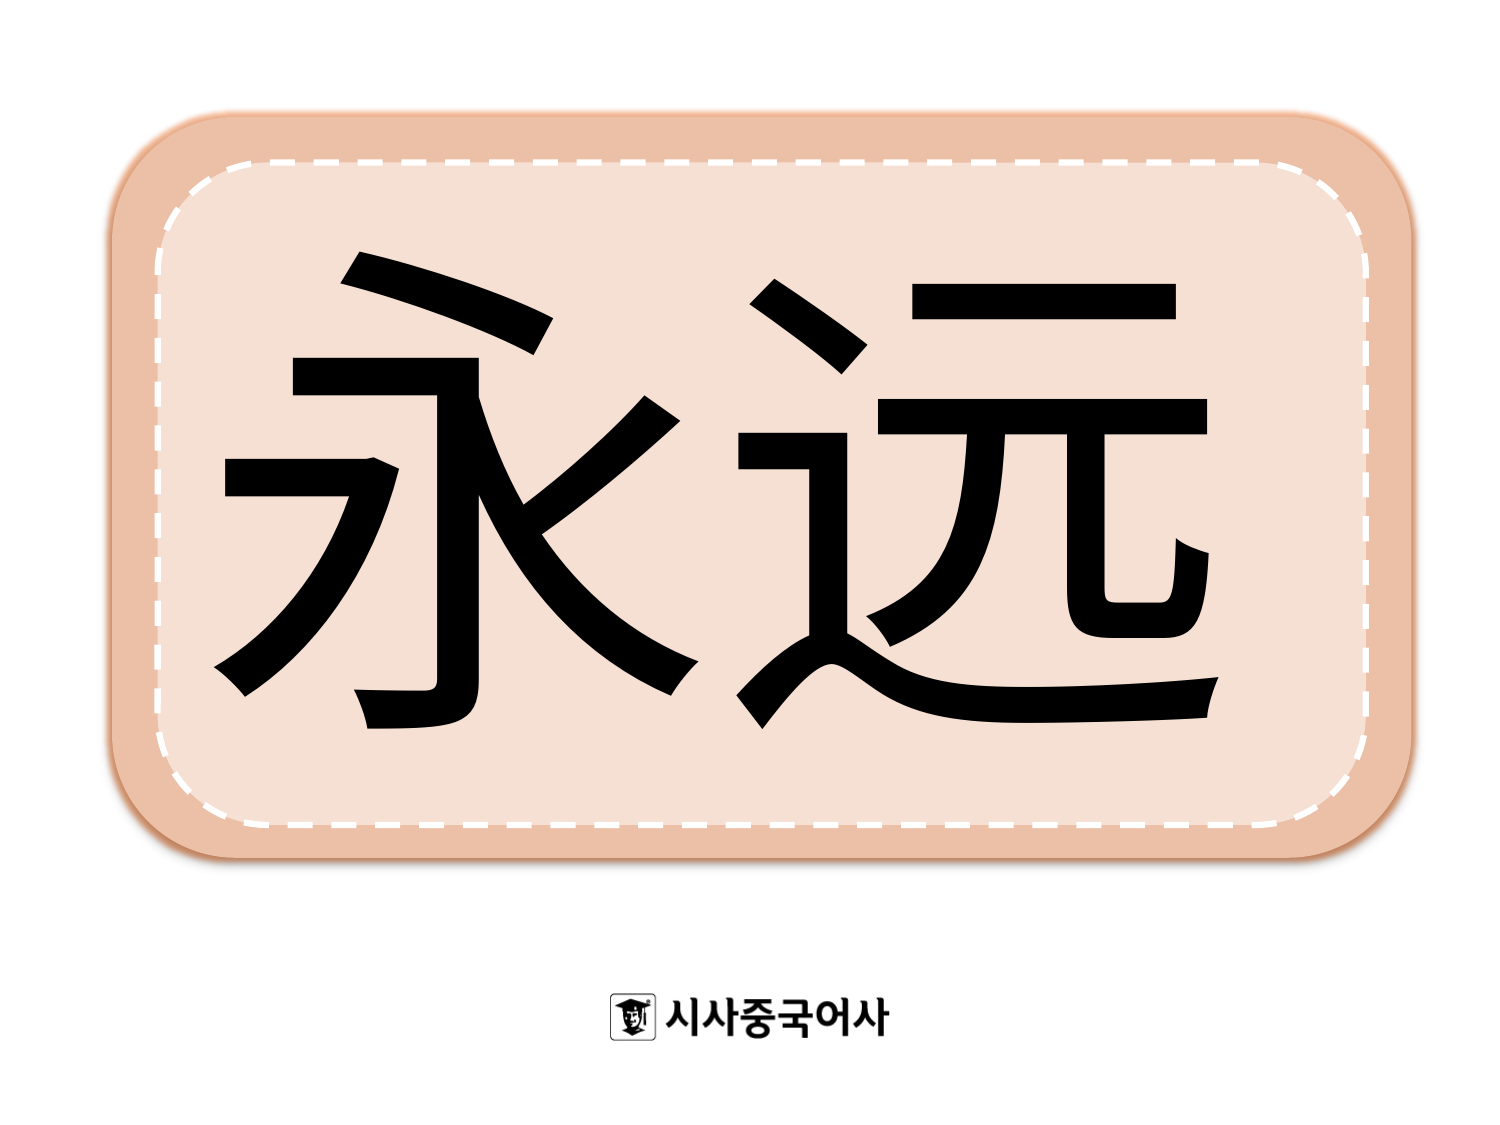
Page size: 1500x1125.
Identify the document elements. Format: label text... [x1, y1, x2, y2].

picture [602, 987, 898, 1047]
text_box [162, 160, 1371, 824]
text_box 永远 [171, 149, 1380, 812]
